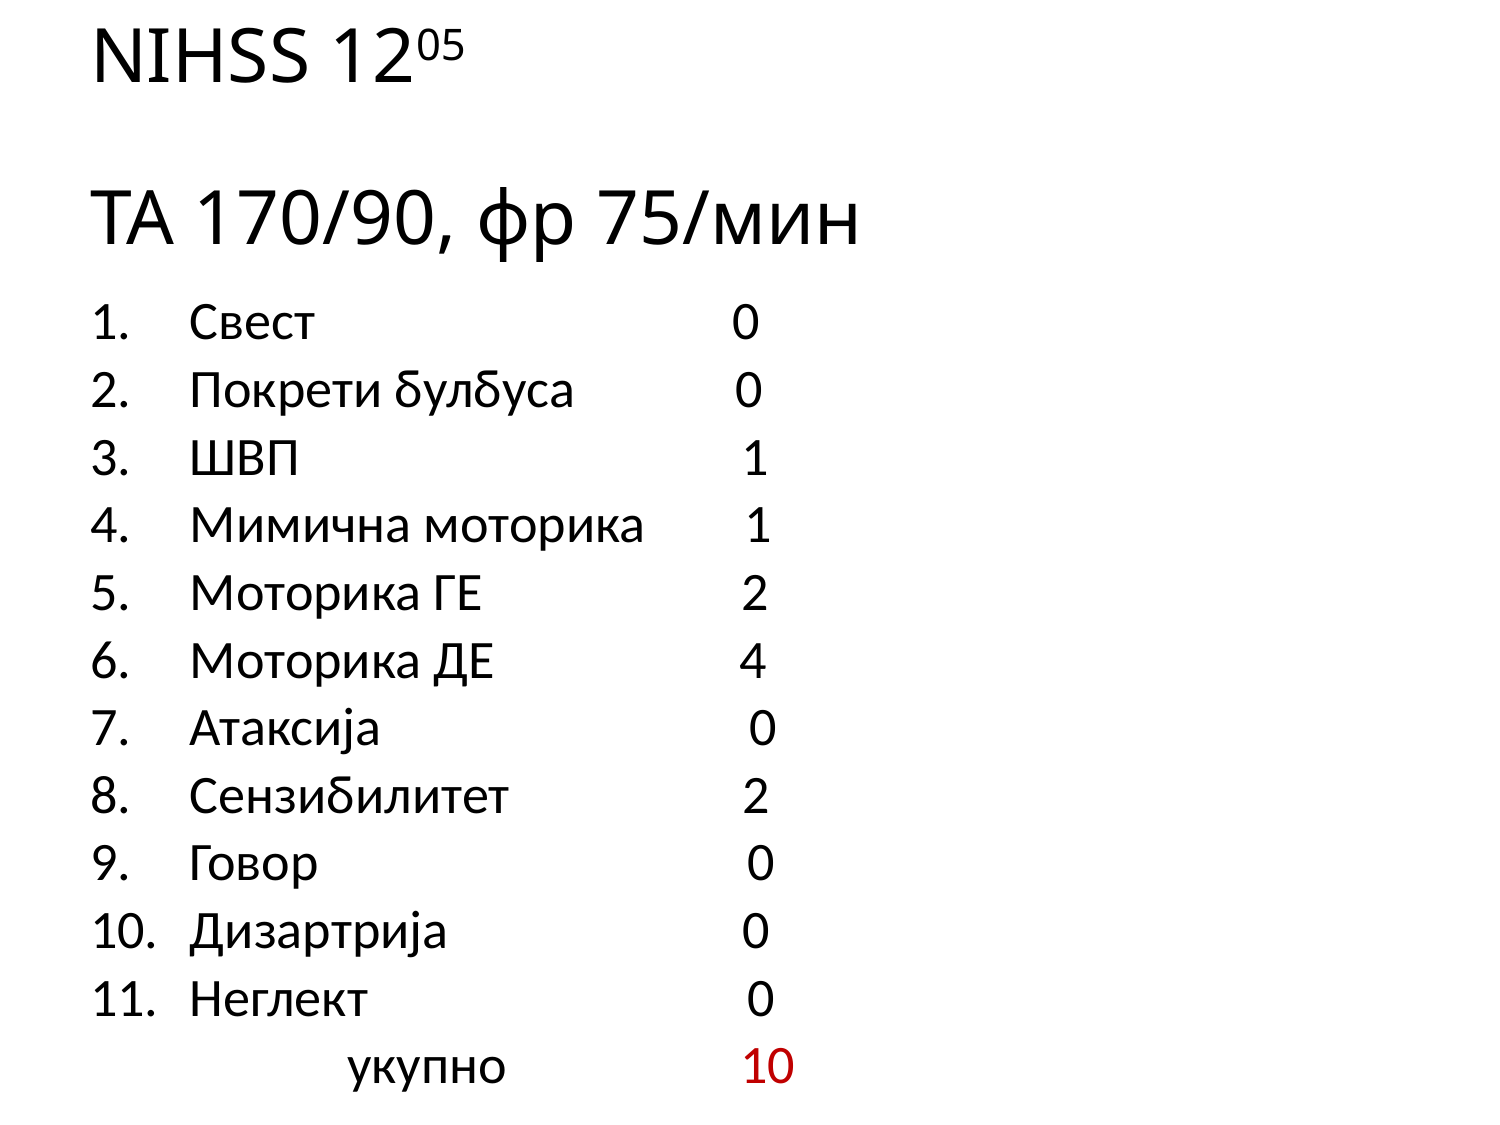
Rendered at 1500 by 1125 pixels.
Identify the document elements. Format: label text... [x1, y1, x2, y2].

list Свест 0 Покрети булбуса 0 ШВП 1 Мимична моторика 1 Моторика ГЕ 2 Моторика ДЕ 4 Атаксија 0 Сензибилитет 2 Говор 0 Дизартрија 0 Неглект 0 укупно 10 [75, 290, 1425, 1083]
title NIHSS 1205 TA 170/90, фр 75/мин [75, 0, 1425, 279]
